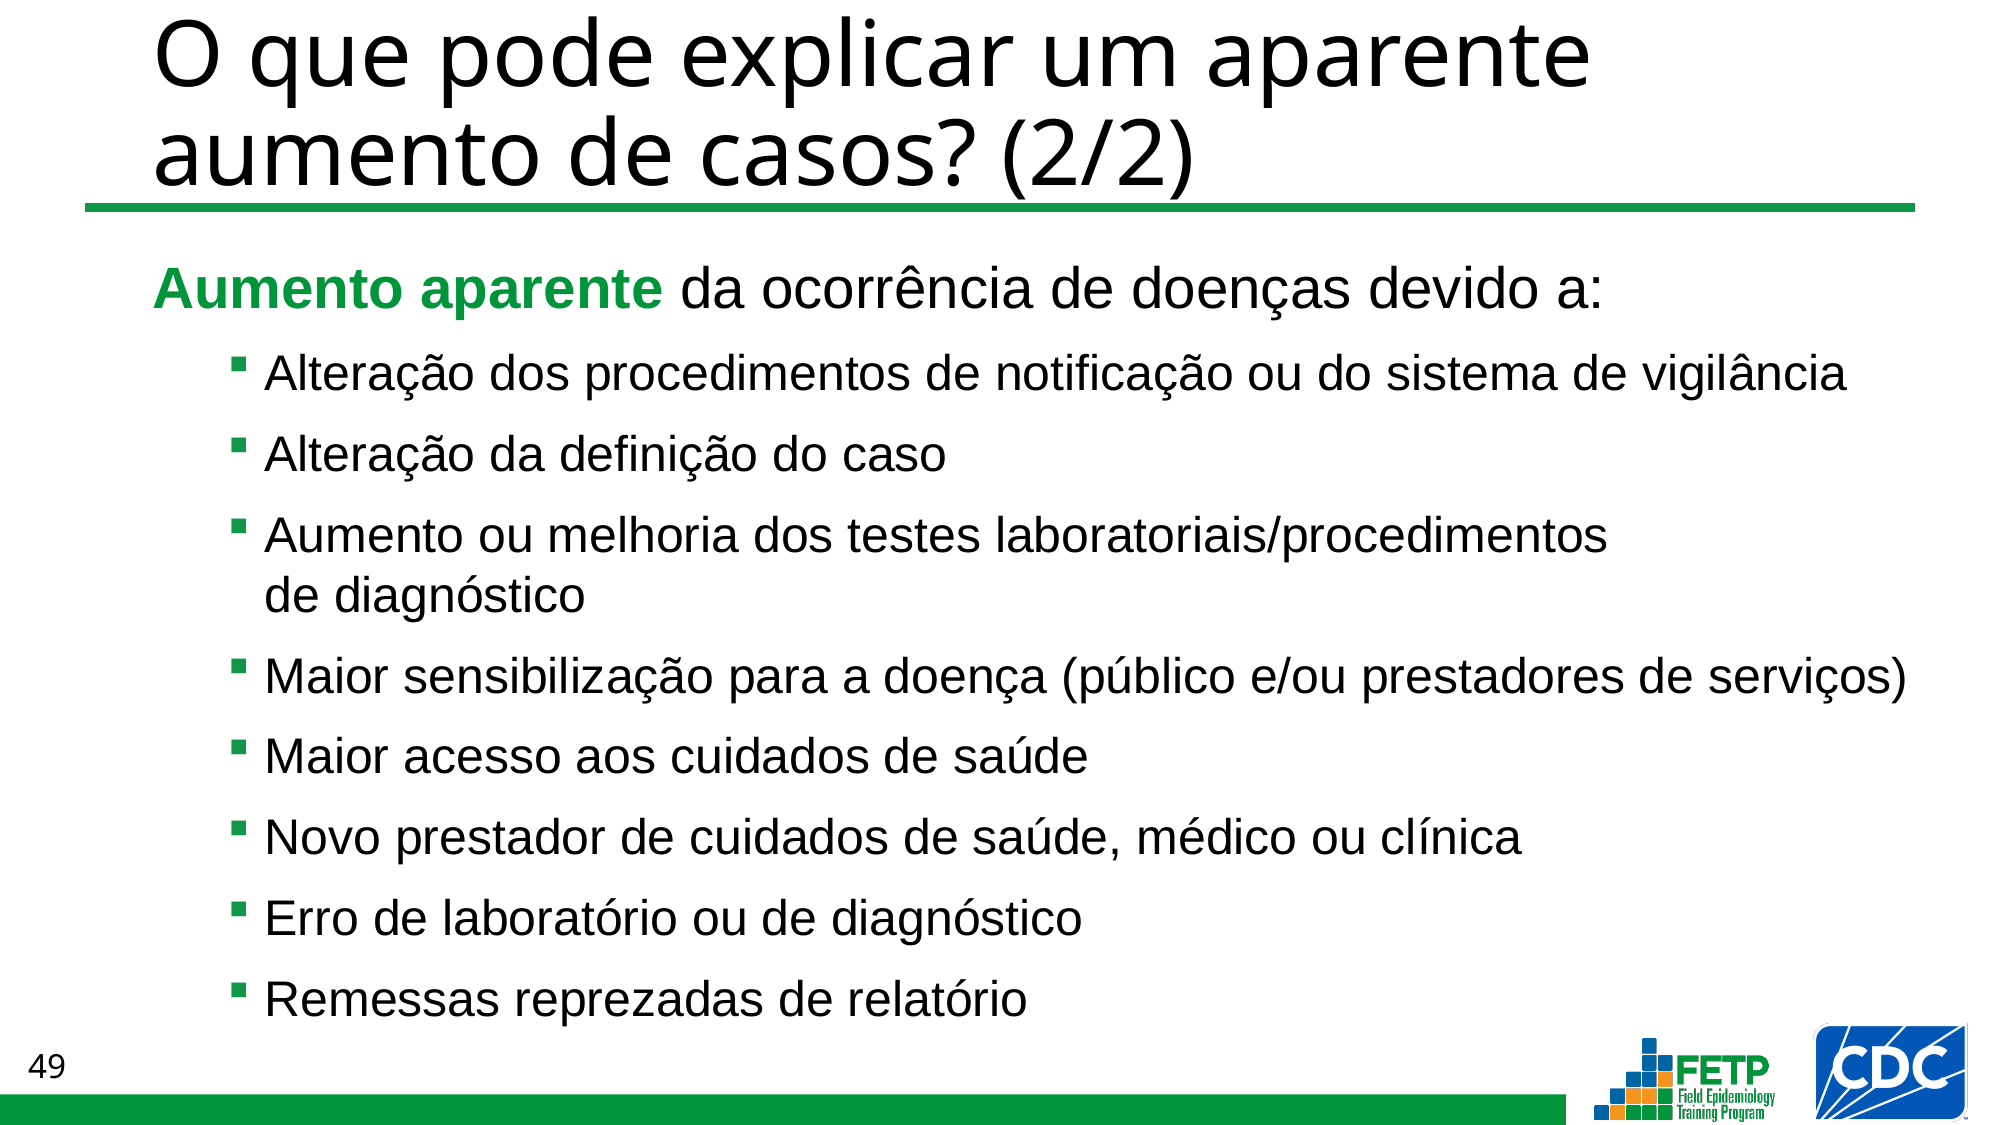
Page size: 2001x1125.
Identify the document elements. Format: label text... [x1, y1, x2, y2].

title O que pode explicar um aparente aumento de casos? (2/2) [137, 0, 1863, 207]
list Aumento aparente da ocorrência de doenças devido a: Alteração dos procedimentos de notificação ou do sistema de vigilância Alteração da definição do caso Aumento ou melhoria dos testes laboratoriais/procedimentos de diagnóstico Maior sensibilização para a doença (público e/ou prestadores de serviços) Maior acesso aos cuidados de saúde Novo prestador de cuidados de saúde, médico ou clínica Erro de laboratório ou de diagnóstico Remessas reprezadas de relatório [137, 242, 1950, 1004]
picture [1594, 1038, 1775, 1122]
picture [1813, 1023, 1968, 1122]
